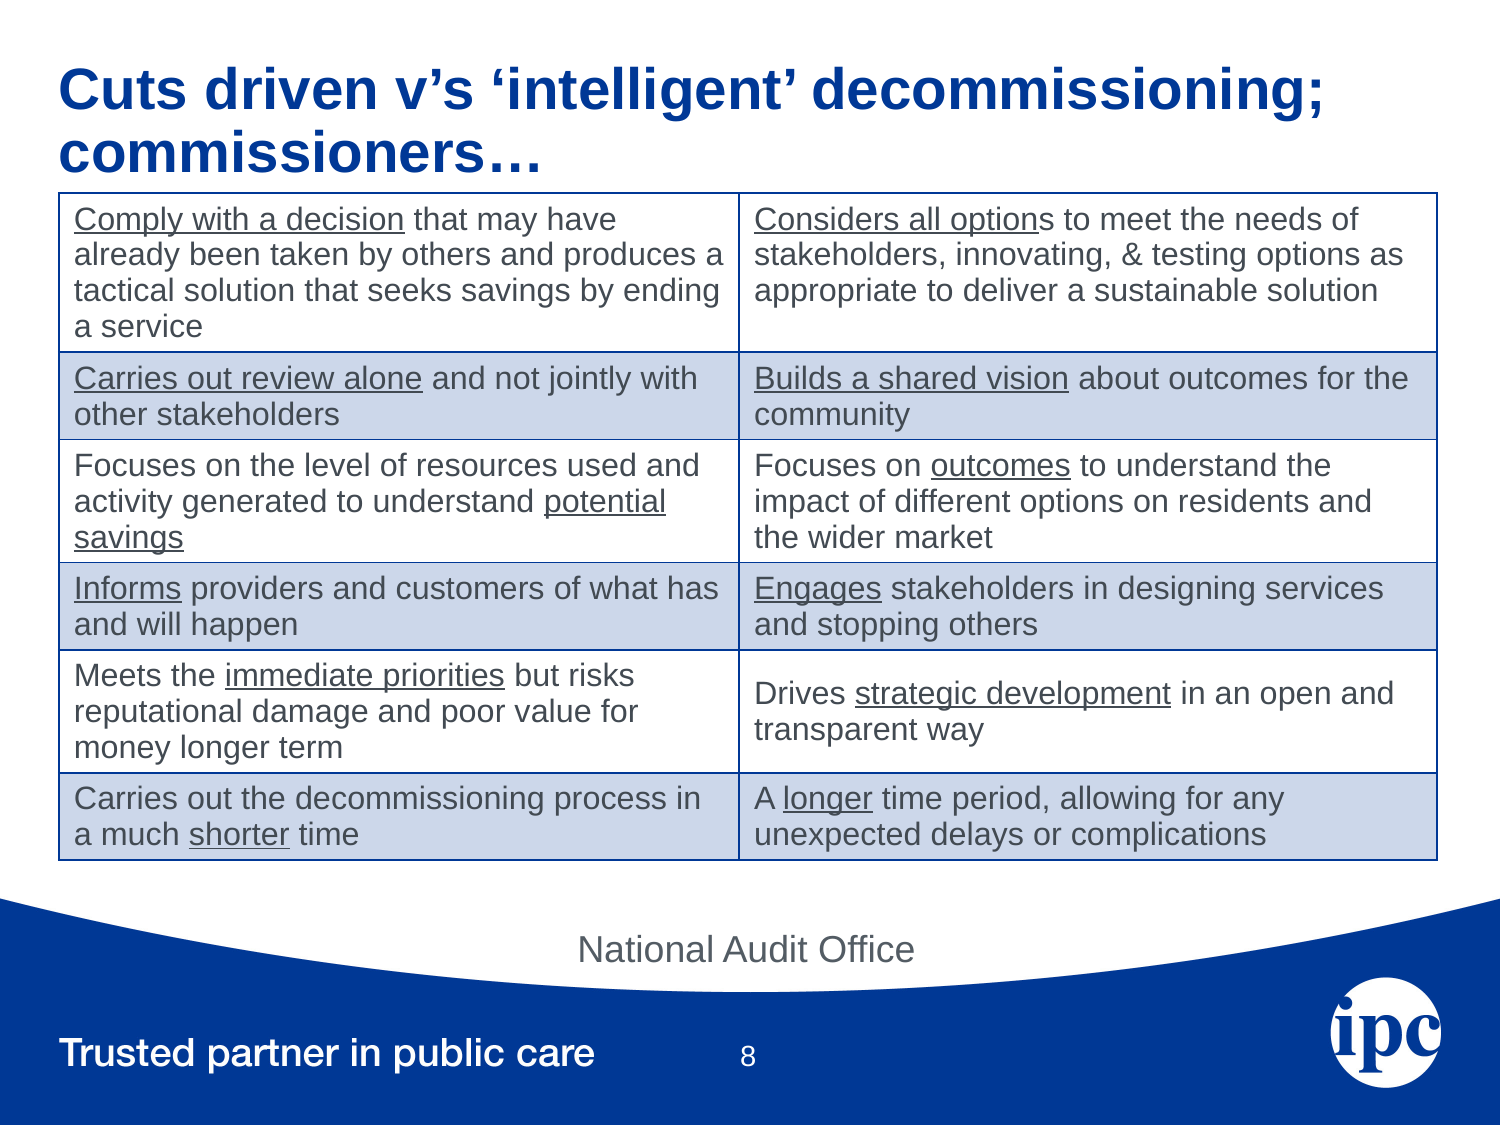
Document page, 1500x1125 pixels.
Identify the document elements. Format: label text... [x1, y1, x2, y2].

table_cell Focuses on the level of resources used and activity generated to understand potential savings [60, 440, 738, 562]
table_header Considers all options to meet the needs of stakeholders, innovating, & testing options as appropriate to deliver a sustainable solution [740, 194, 1436, 351]
table_cell Engages stakeholders in designing services and stopping others [740, 563, 1436, 649]
table_cell Builds a shared vision about outcomes for the community [740, 353, 1436, 439]
table_cell Carries out the decommissioning process in a much shorter time [60, 774, 738, 859]
footer 8 [585, 1024, 911, 1085]
title Cuts driven v’s ‘intelligent’ decommissioning; commissioners… [58, 59, 1442, 131]
table_cell Focuses on outcomes to understand the impact of different options on residents and the wider market [740, 440, 1436, 562]
table_cell Informs providers and customers of what has and will happen [60, 563, 738, 649]
table_cell Carries out review alone and not jointly with other stakeholders [60, 353, 738, 439]
table_cell Meets the immediate priorities but risks reputational damage and poor value for money longer term [60, 651, 738, 772]
table_cell A longer time period, allowing for any unexpected delays or complications [740, 774, 1436, 859]
picture [0, 0, 1500, 1125]
text_box National Audit Office [562, 918, 938, 978]
table_header Comply with a decision that may have already been taken by others and produces a tactical solution that seeks savings by ending a service [60, 194, 738, 351]
table_cell Drives strategic development in an open and transparent way [740, 651, 1436, 772]
